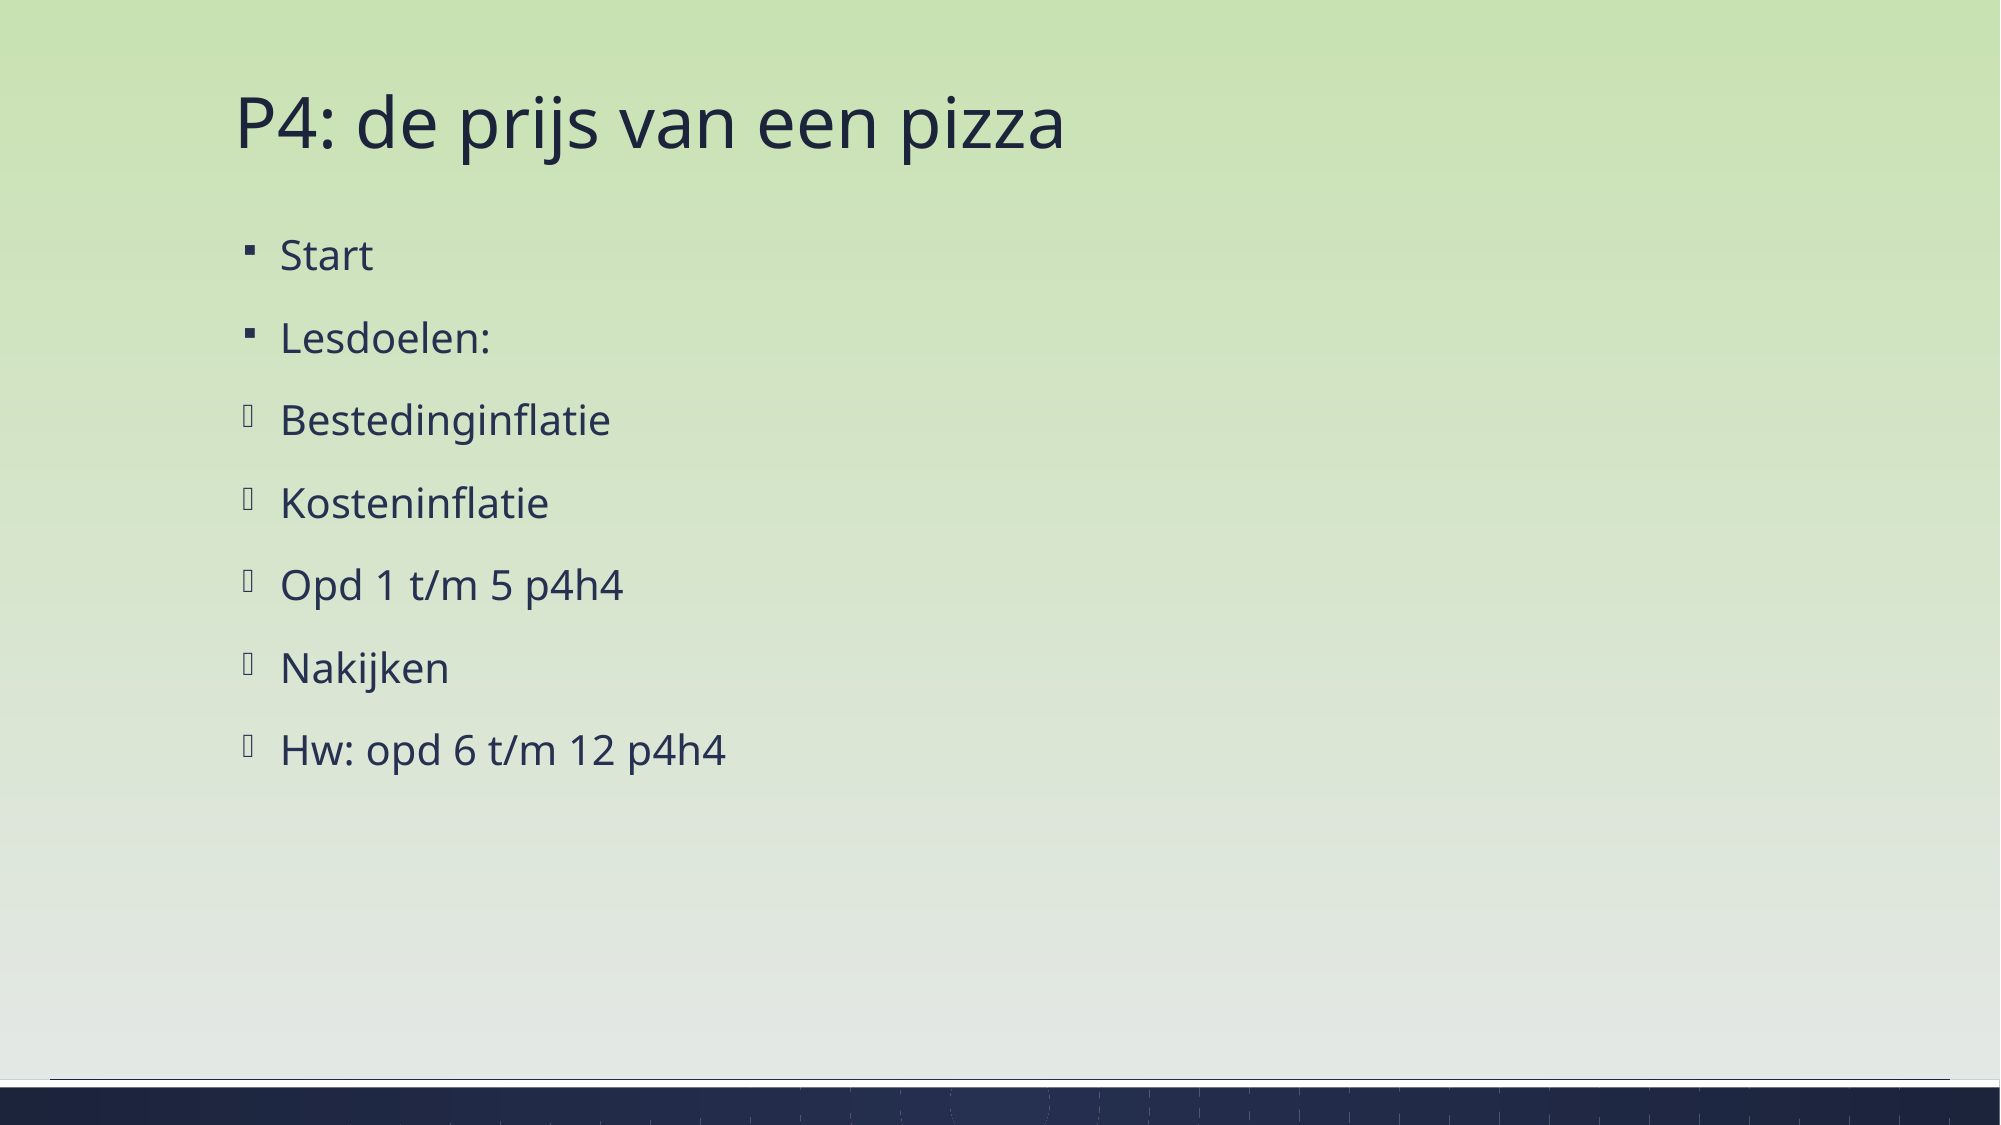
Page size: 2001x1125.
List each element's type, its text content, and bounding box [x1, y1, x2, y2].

title P4: de prijs van een pizza [219, 76, 1780, 171]
list Start Lesdoelen: Bestedinginflatie Kosteninflatie Opd 1 t/m 5 p4h4 Nakijken Hw: opd 6 t/m 12 p4h4 [219, 227, 1780, 990]
